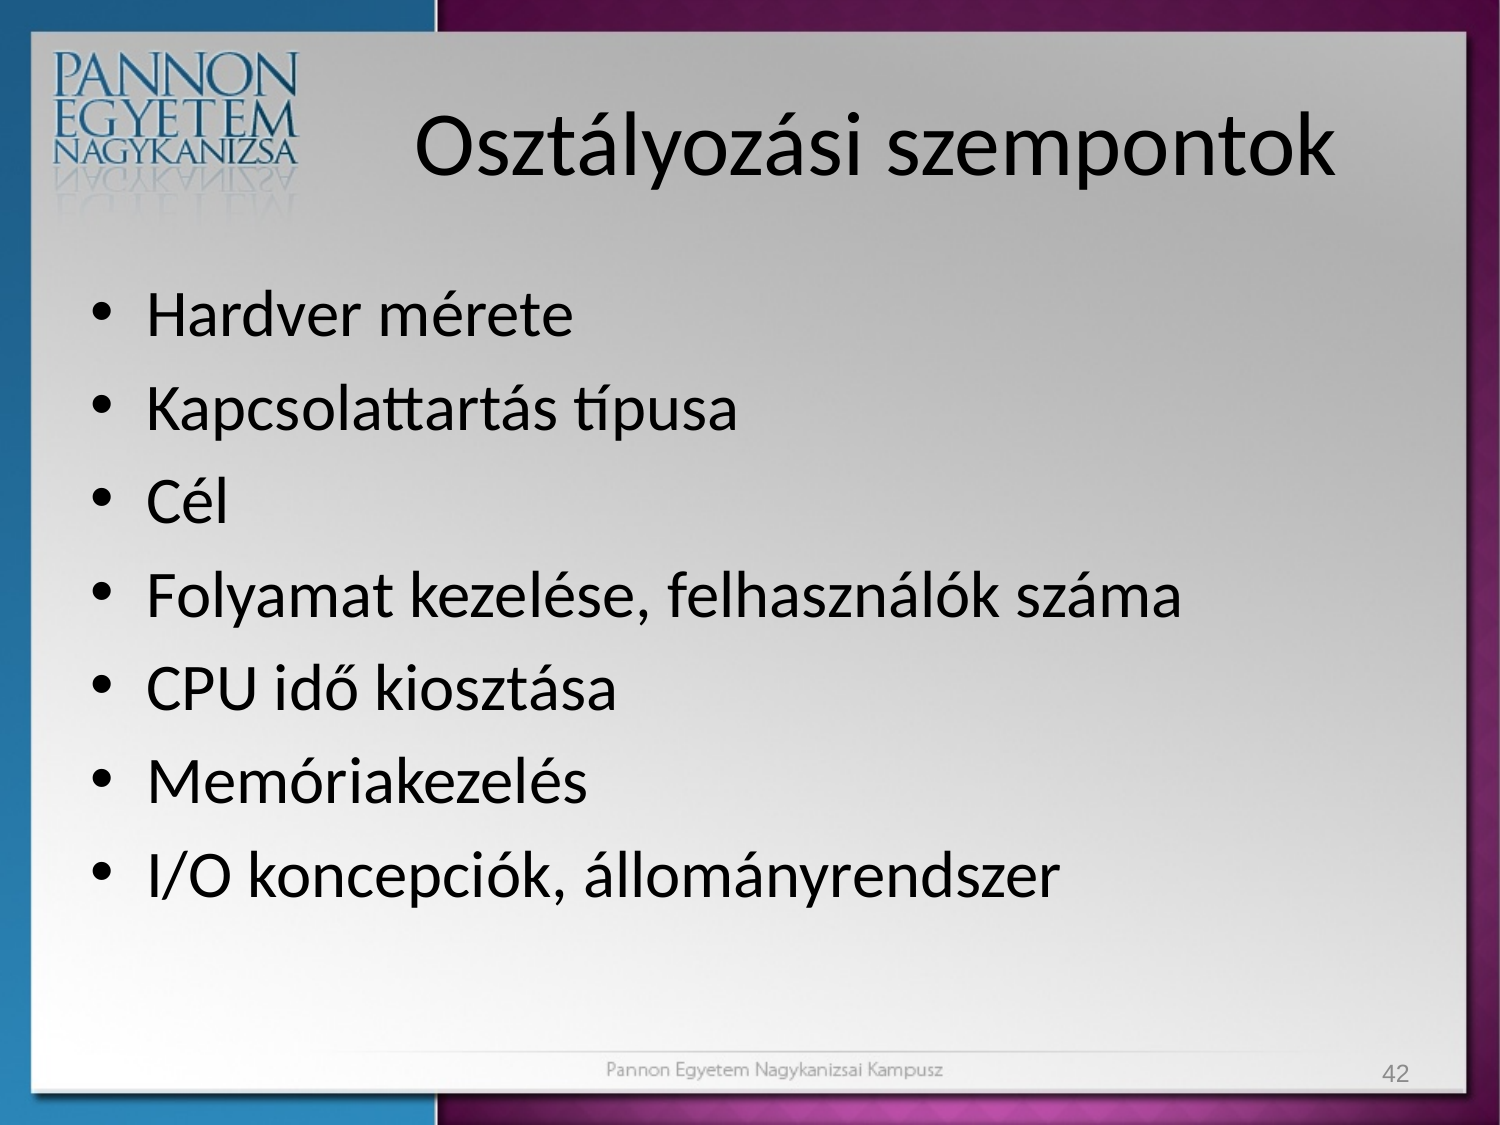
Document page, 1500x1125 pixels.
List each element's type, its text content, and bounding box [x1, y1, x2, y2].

list Hardver mérete Kapcsolattartás típusa Cél Folyamat kezelése, felhasználók száma CPU idő kiosztása Memóriakezelés I/O koncepciók, állományrendszer [75, 262, 1425, 1075]
title Osztályozási szempontok [328, 45, 1425, 233]
picture [0, 0, 1500, 1125]
slide_number 42 [1074, 1042, 1425, 1103]
